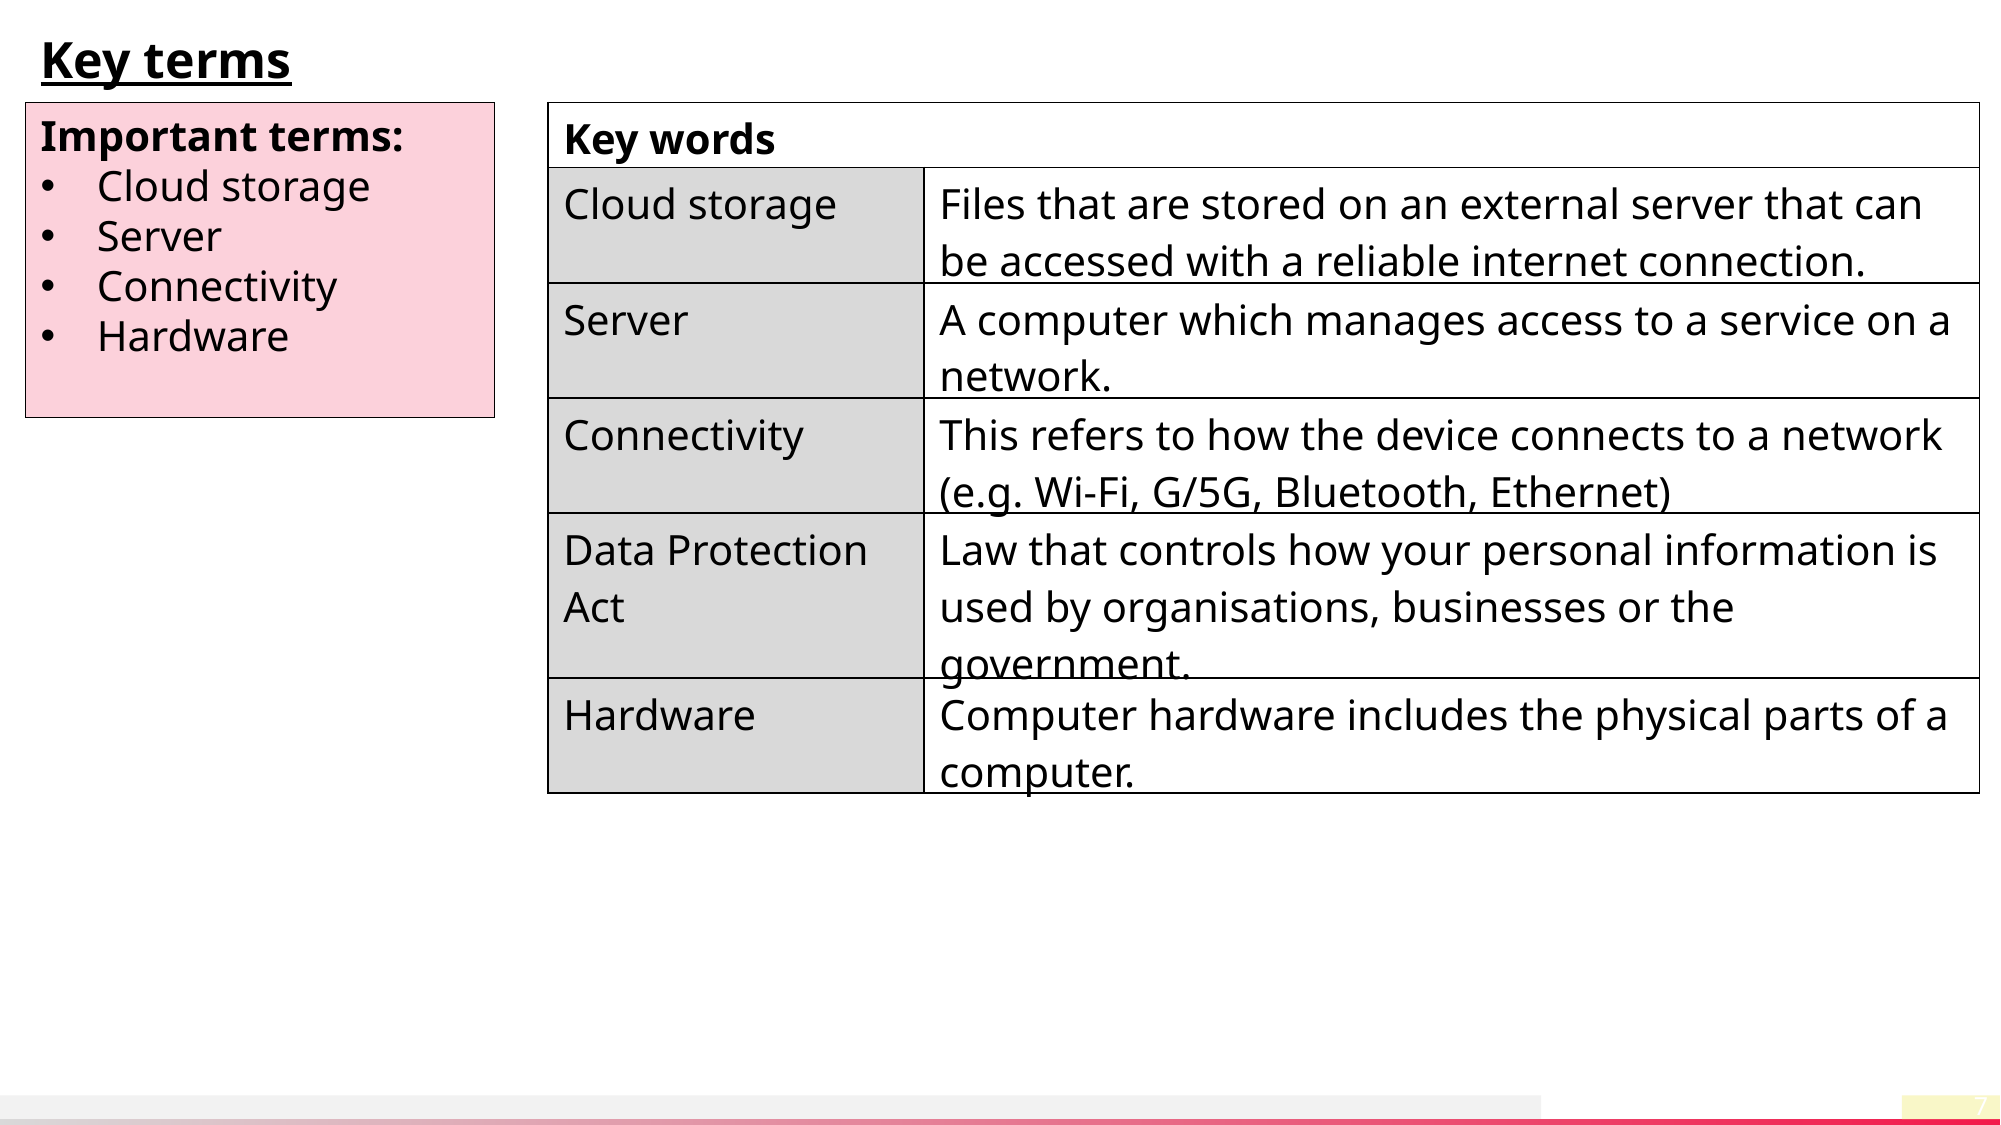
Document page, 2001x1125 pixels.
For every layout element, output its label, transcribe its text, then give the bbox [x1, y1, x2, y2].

table_cell Connectivity [549, 399, 923, 512]
table_cell Cloud storage [549, 168, 923, 282]
text_box Key terms [25, 21, 861, 96]
table_cell Server [549, 284, 923, 397]
table_cell Hardware [549, 679, 923, 792]
table_cell Computer hardware includes the physical parts of a computer. [925, 679, 1979, 792]
text_box Important terms: Cloud storage Server Connectivity Hardware [25, 102, 495, 418]
table_cell Law that controls how your personal information is used by organisations, businesses or the government. [925, 514, 1979, 677]
table_cell Files that are stored on an external server that can be accessed with a reliable internet connection. [925, 168, 1979, 282]
table_cell Data Protection Act [549, 514, 923, 677]
table_cell This refers to how the device connects to a network (e.g. Wi-Fi, G/5G, Bluetooth, Ethernet) [925, 399, 1979, 512]
table_header Key words [549, 103, 1979, 167]
table_cell A computer which manages access to a service on a network. [925, 284, 1979, 397]
slide_number 7 [1901, 1095, 2000, 1120]
